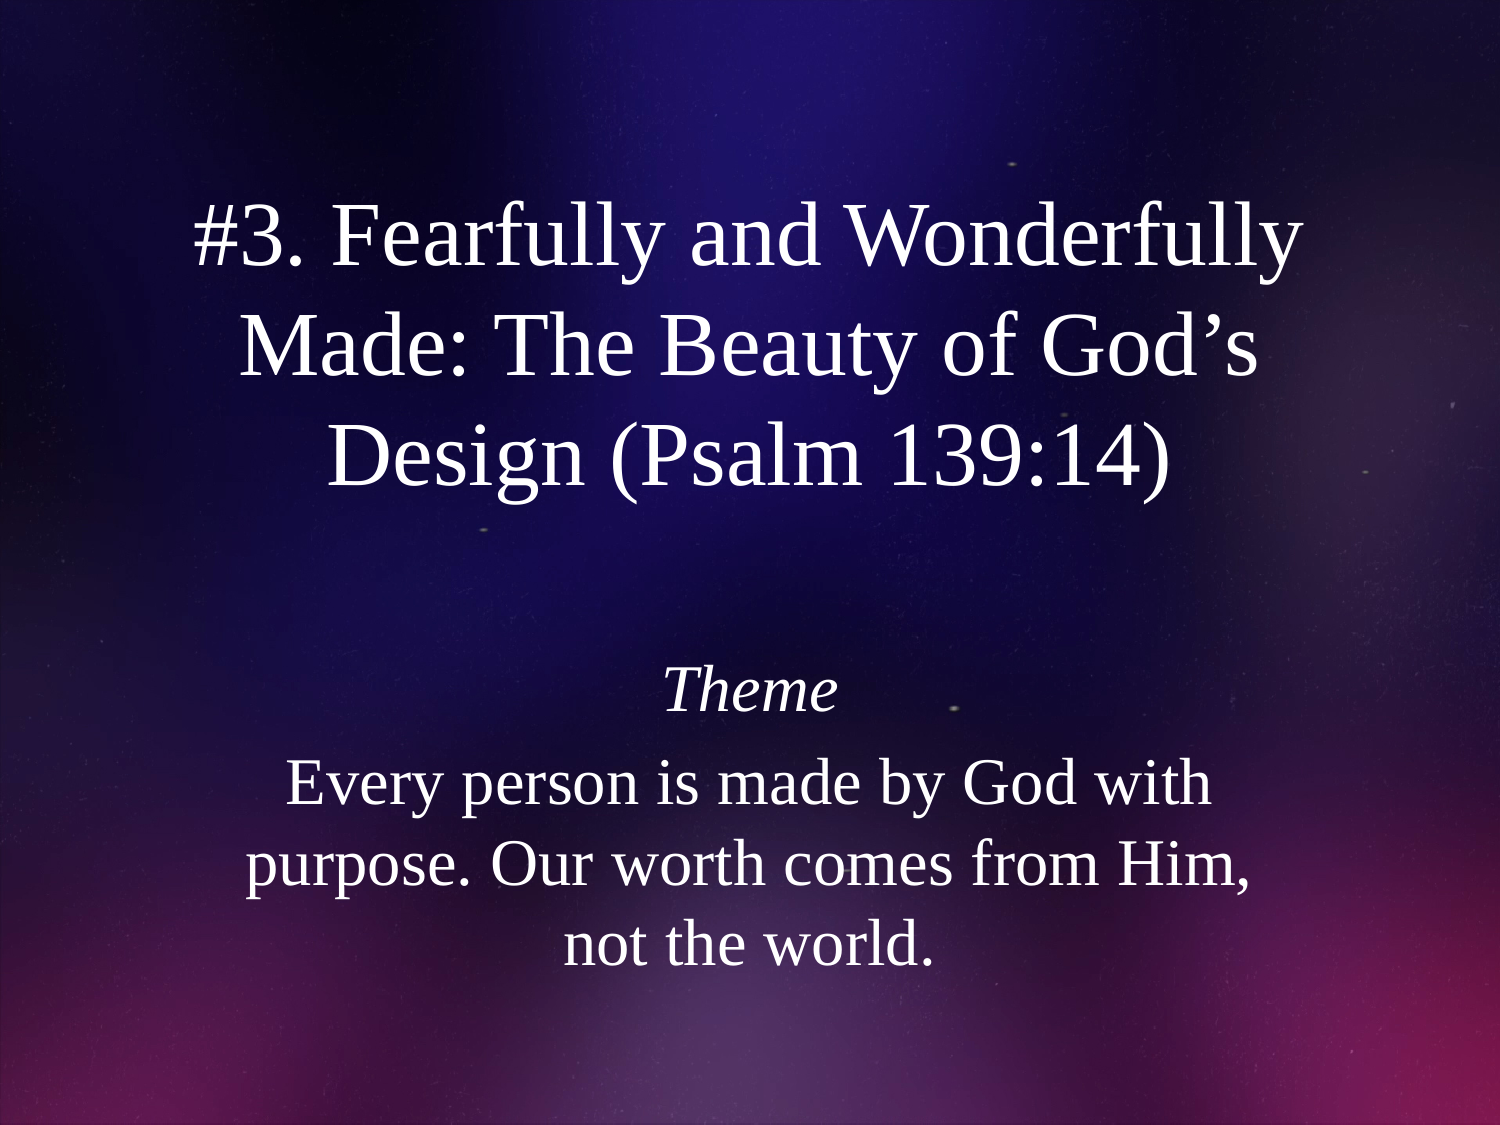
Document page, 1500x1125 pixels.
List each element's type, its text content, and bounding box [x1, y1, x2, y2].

title #3. Fearfully and Wonderfully Made: The Beauty of God’s Design (Psalm 139:14) [112, 299, 1388, 488]
picture [0, 0, 1500, 1125]
subtitle Theme Every person is made by God with purpose. Our worth comes from Him, not the world. [225, 637, 1275, 925]
